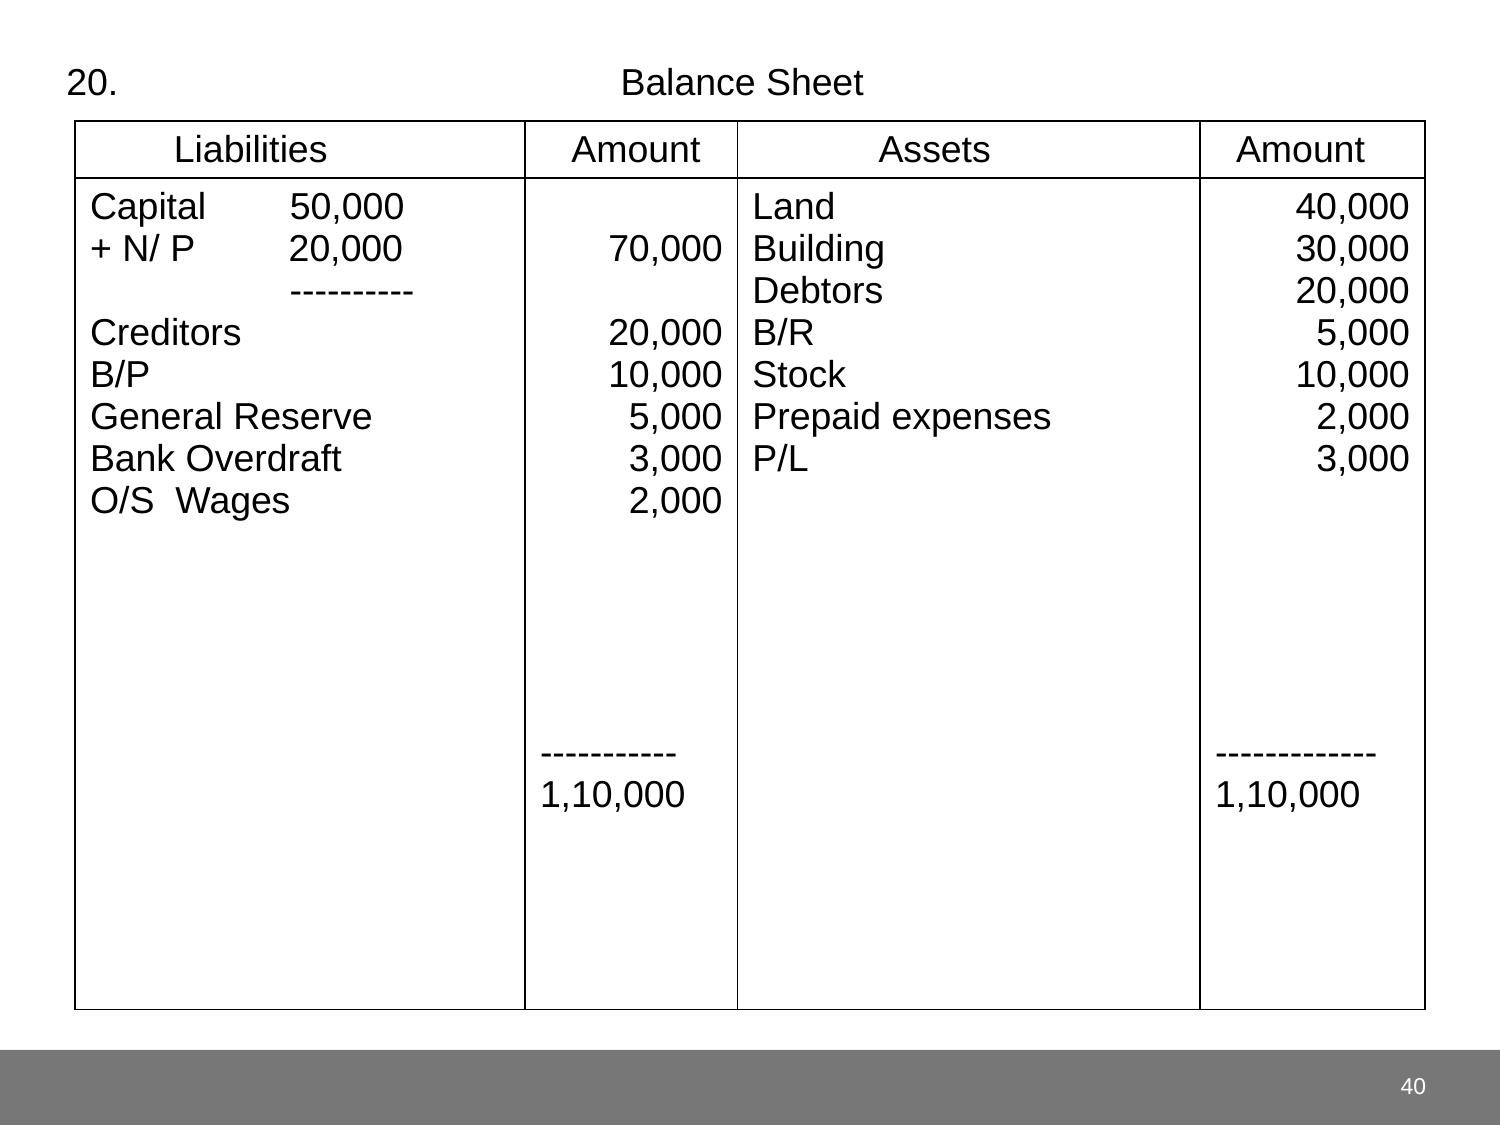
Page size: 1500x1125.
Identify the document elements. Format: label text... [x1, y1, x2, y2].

table_header Assets [738, 122, 1199, 177]
table_header Amount [526, 122, 737, 177]
table_header Liabilities [76, 122, 524, 177]
table_header Amount [1201, 122, 1424, 177]
table_cell 70,000 20,000 10,000 5,000 3,000 2,000 ----------- 1,10,000 [526, 179, 737, 1009]
table_cell 40,000 30,000 20,000 5,000 10,000 2,000 3,000 ------------- 1,10,000 [1201, 179, 1424, 1009]
list 20. Balance Sheet [50, 50, 1424, 1013]
table_cell Capital 50,000 + N/ P 20,000 ---------- Creditors B/P General Reserve Bank Overdraft O/S Wages [76, 179, 524, 1009]
slide_number 40 [1312, 1055, 1442, 1116]
table_cell Land Building Debtors B/R Stock Prepaid expenses P/L [738, 179, 1199, 1009]
